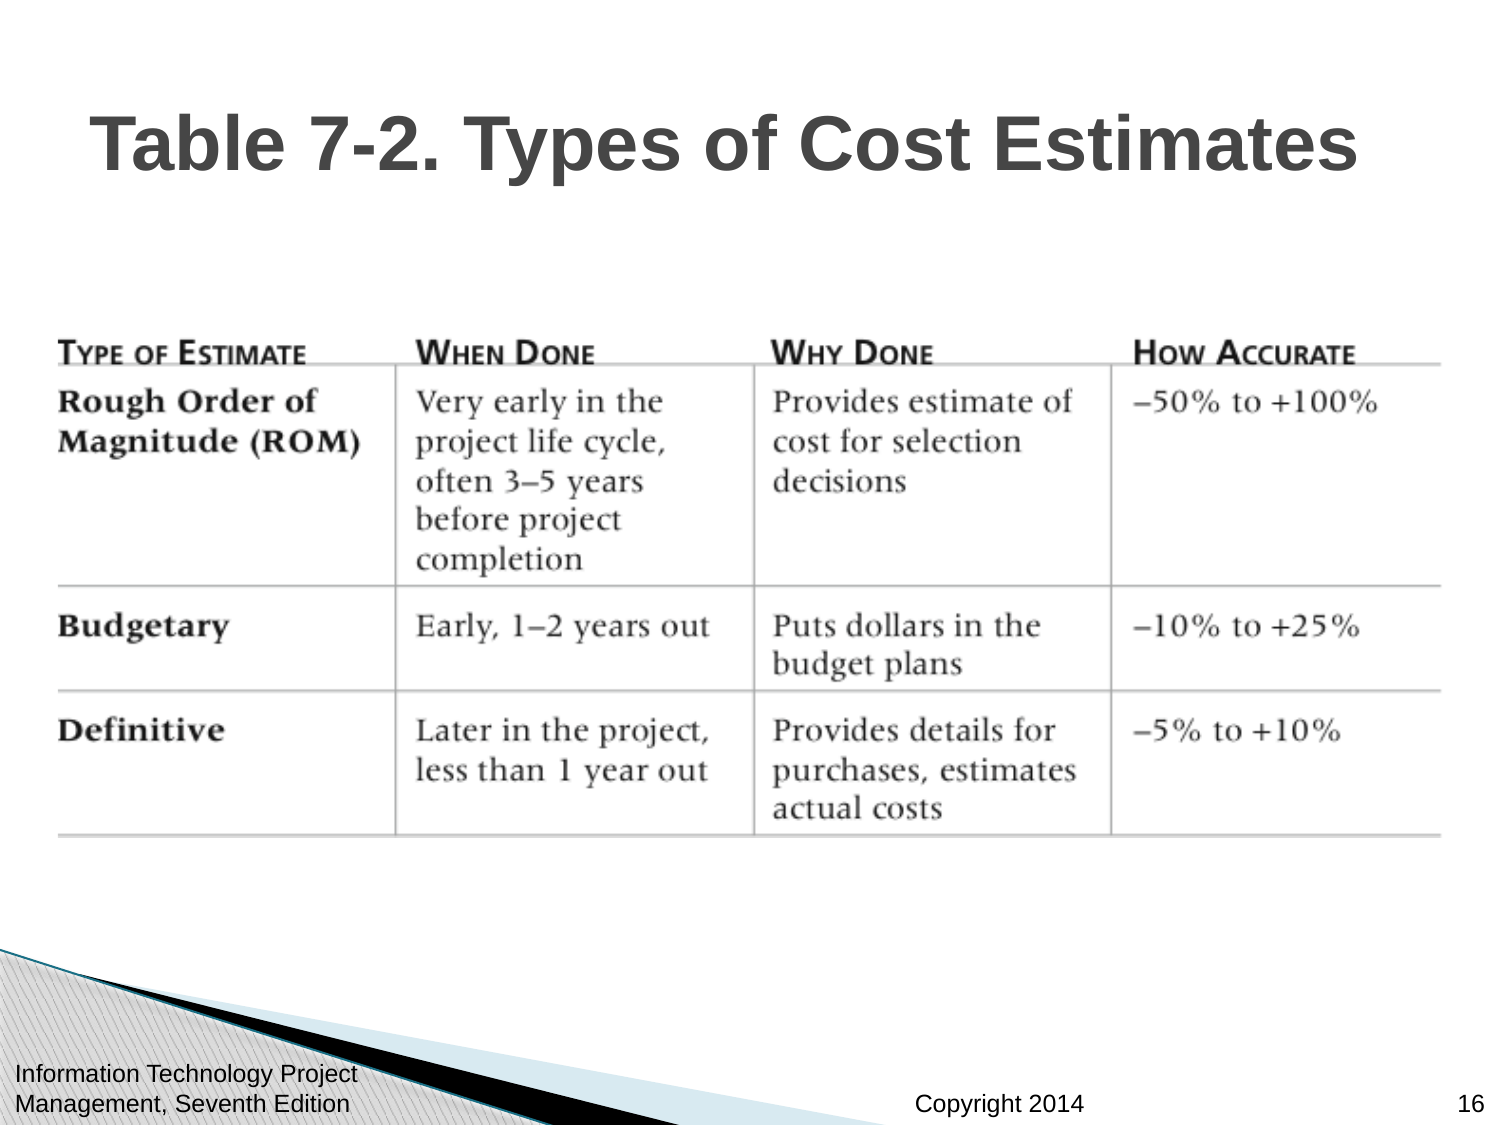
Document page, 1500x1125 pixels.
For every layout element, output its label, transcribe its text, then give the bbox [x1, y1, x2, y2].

picture [57, 337, 1443, 838]
slide_number 16 [1408, 1065, 1500, 1125]
title Table 7-2. Types of Cost Estimates [75, 45, 1425, 233]
footer Information Technology Project Management, Seventh Edition [0, 1065, 425, 1125]
